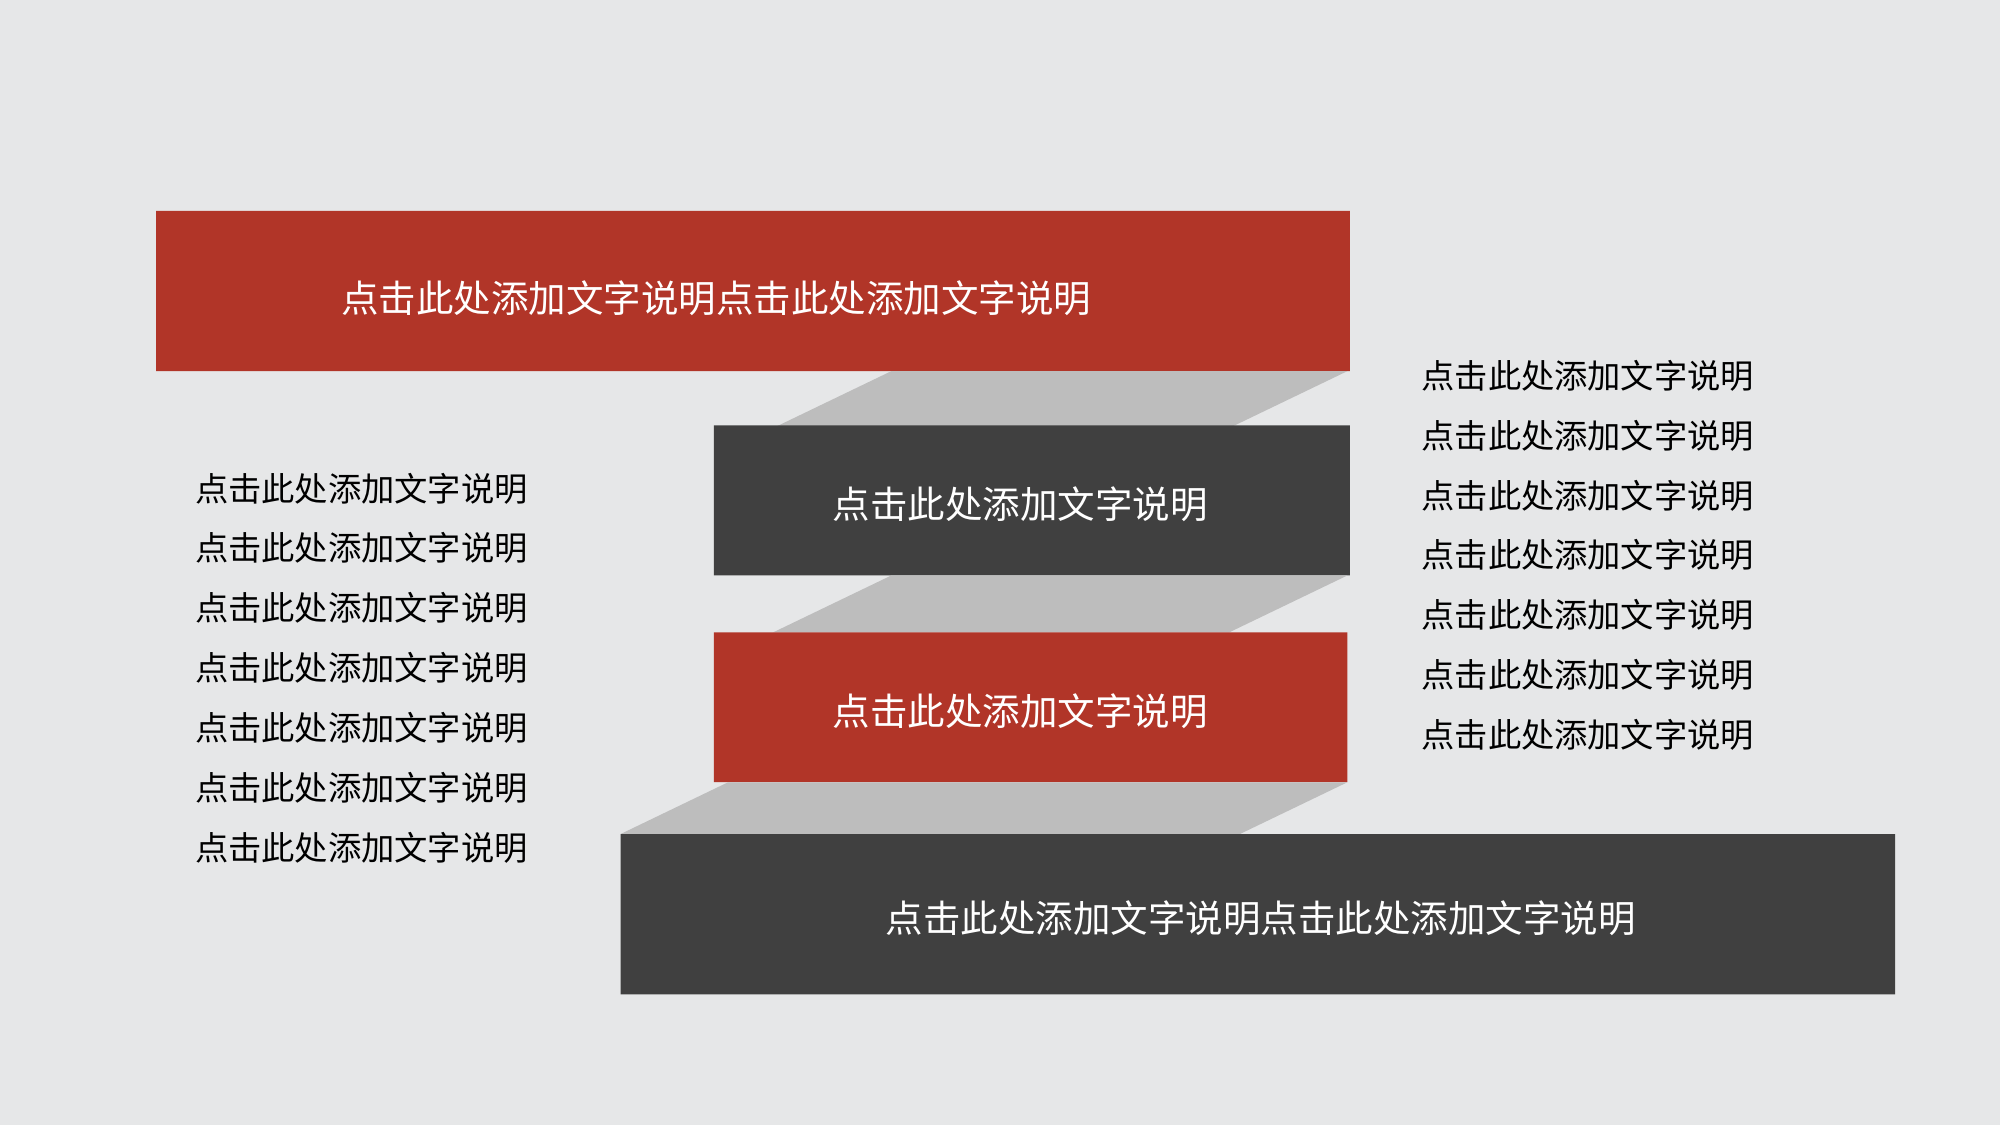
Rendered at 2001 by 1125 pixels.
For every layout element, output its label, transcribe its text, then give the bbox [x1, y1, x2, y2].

text_box 点击此处添加文字说明 点击此处添加文字说明 点击此处添加文字说明 点击此处添加文字说明 点击此处添加文字说明 点击此处添加文字说明 点击此处添加文字说明 [180, 440, 599, 875]
text_box [713, 424, 1351, 576]
text_box [713, 631, 1348, 783]
text_box 点击此处添加文字说明点击此处添加文字说明 [870, 887, 1691, 947]
text_box 点击此处添加文字说明 [800, 680, 1240, 741]
text_box [779, 370, 1348, 424]
text_box [620, 833, 1896, 995]
text_box 点击此处添加文字说明 点击此处添加文字说明 点击此处添加文字说明 点击此处添加文字说明 点击此处添加文字说明 点击此处添加文字说明 点击此处添加文字说明 [1406, 327, 1825, 762]
text_box [773, 574, 1348, 631]
text_box 点击此处添加文字说明 [800, 473, 1240, 534]
text_box [620, 781, 1348, 833]
text_box 点击此处添加文字说明点击此处添加文字说明 [326, 267, 1146, 327]
text_box [155, 210, 1351, 372]
